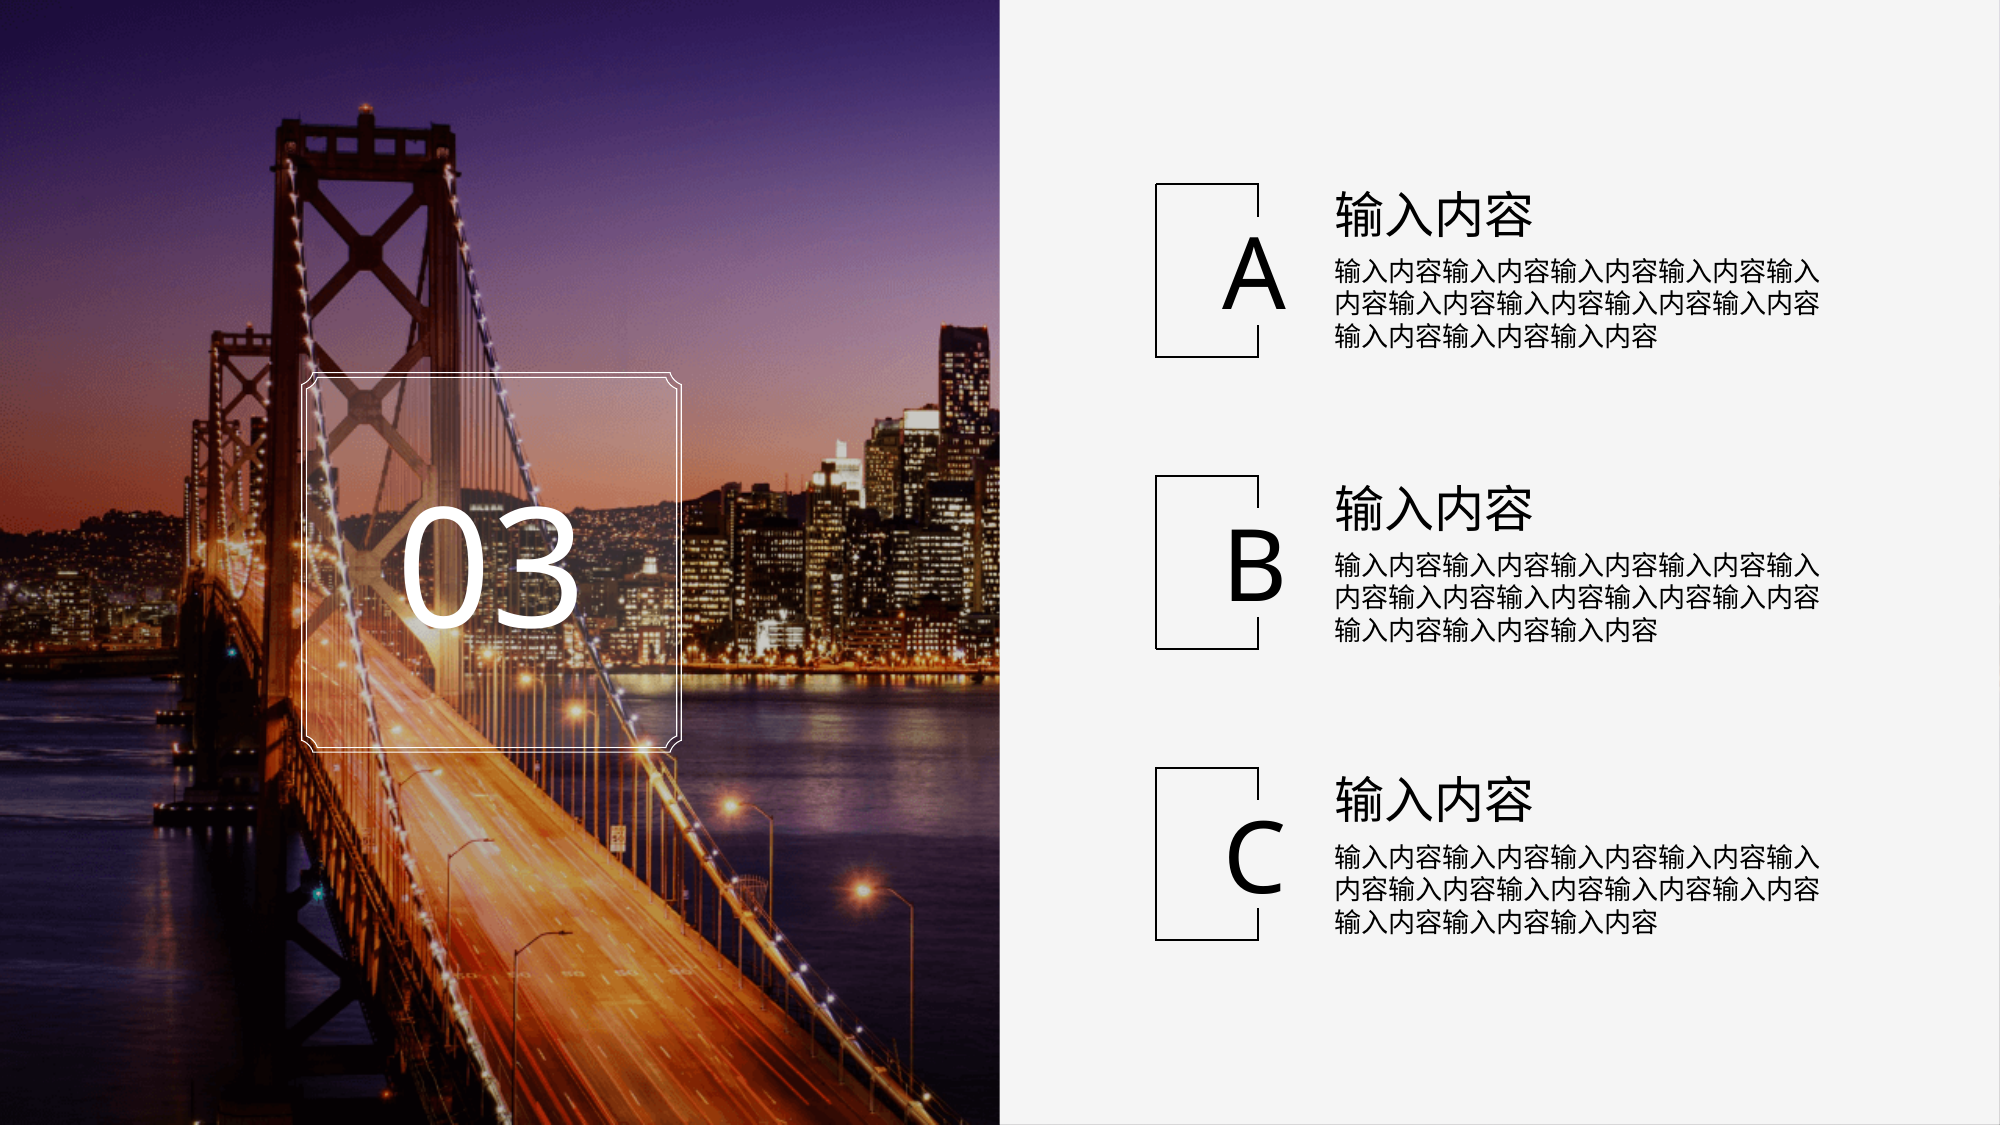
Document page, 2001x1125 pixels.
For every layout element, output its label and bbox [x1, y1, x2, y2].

text_box [301, 372, 682, 753]
text_box [1156, 766, 1303, 942]
text_box [1319, 761, 1843, 947]
text_box [1156, 183, 1303, 359]
text_box [1319, 175, 1843, 361]
text_box [1156, 475, 1303, 650]
picture [0, 0, 2001, 1125]
text_box [1319, 469, 1843, 655]
